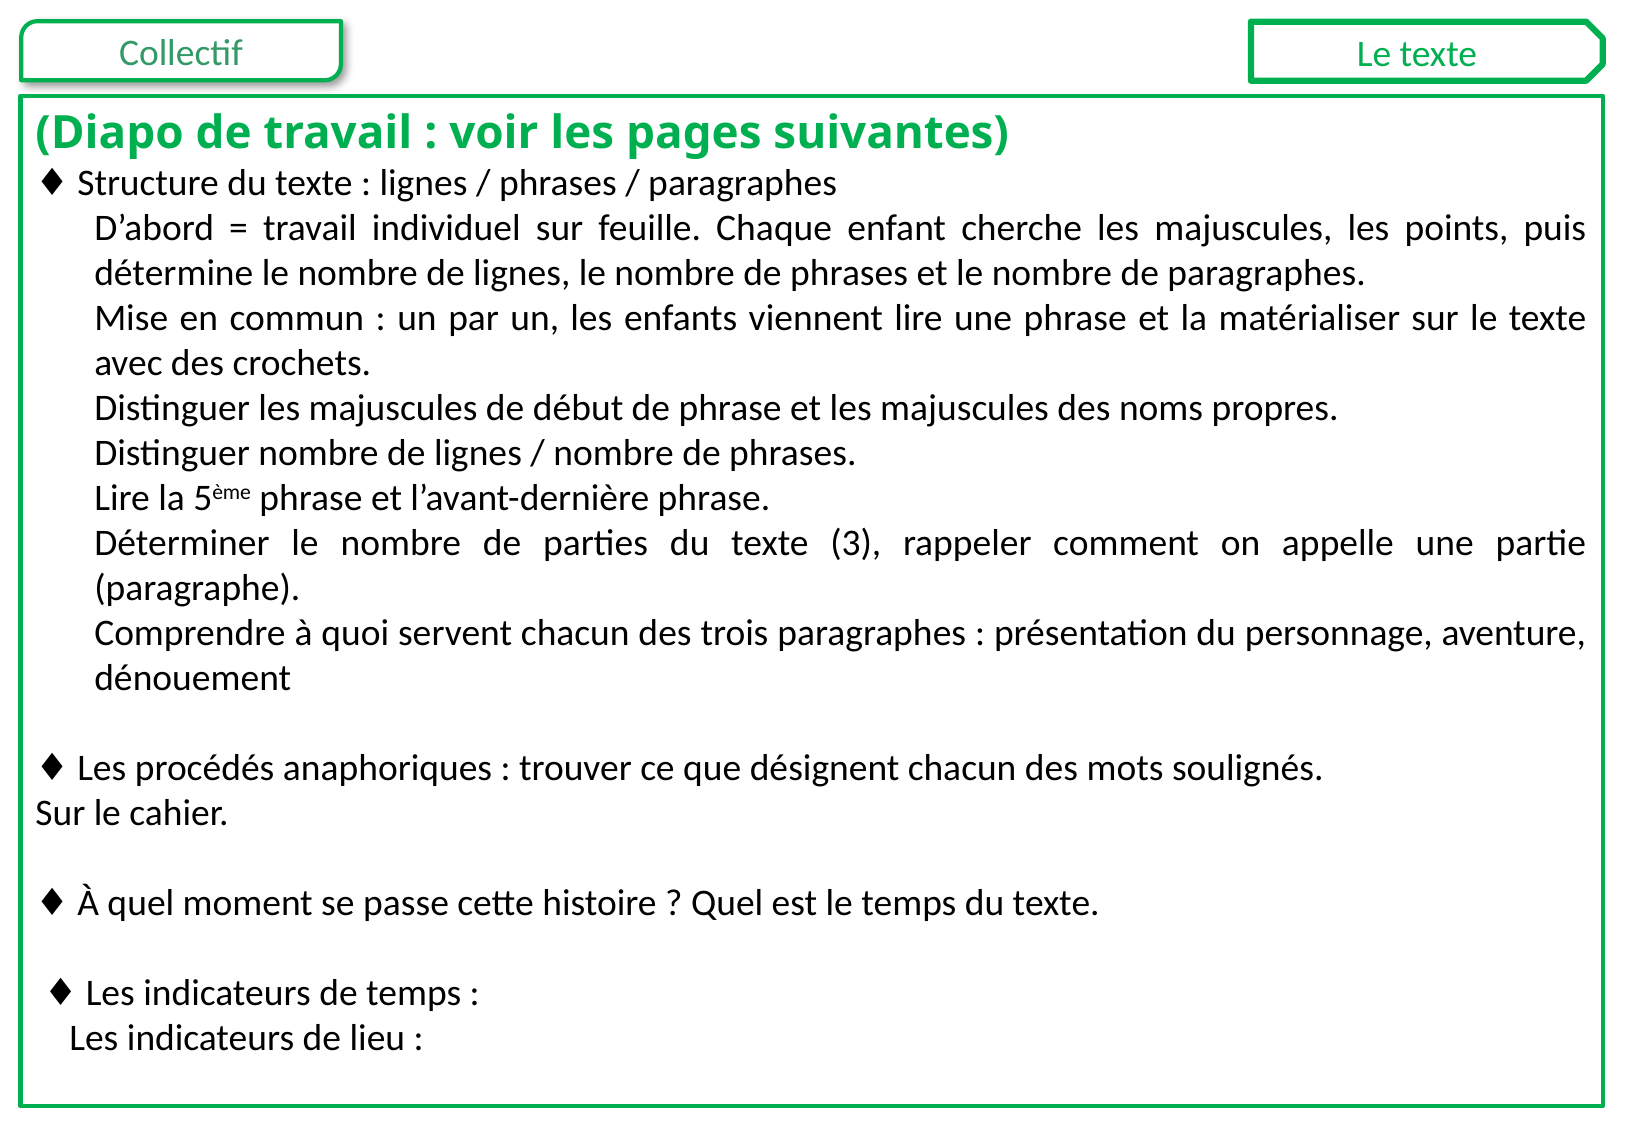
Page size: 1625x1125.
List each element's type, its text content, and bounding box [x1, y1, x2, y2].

list (Diapo de travail : voir les pages suivantes) ♦ Structure du texte : lignes / phrases / paragraphes D’abord = travail individuel sur feuille. Chaque enfant cherche les majuscules, les points, puis détermine le nombre de lignes, le nombre de phrases et le nombre de paragraphes. Mise en commun : un par un, les enfants viennent lire une phrase et la matérialiser sur le texte avec des crochets. Distinguer les majuscules de début de phrase et les majuscules des noms propres. Distinguer nombre de lignes / nombre de phrases. Lire la 5ème phrase et l’avant-dernière phrase. Déterminer le nombre de parties du texte (3), rappeler comment on appelle une partie (paragraphe). Comprendre à quoi servent chacun des trois paragraphes : présentation du personnage, aventure, dénouement ♦ Les procédés anaphoriques : trouver ce que désignent chacun des mots soulignés. Sur le cahier. ♦ À quel moment se passe cette histoire ? Quel est le temps du texte. ♦ Les indicateurs de temps : Les indicateurs de lieu : [18, 94, 1605, 1108]
list Le texte [1250, 21, 1584, 81]
